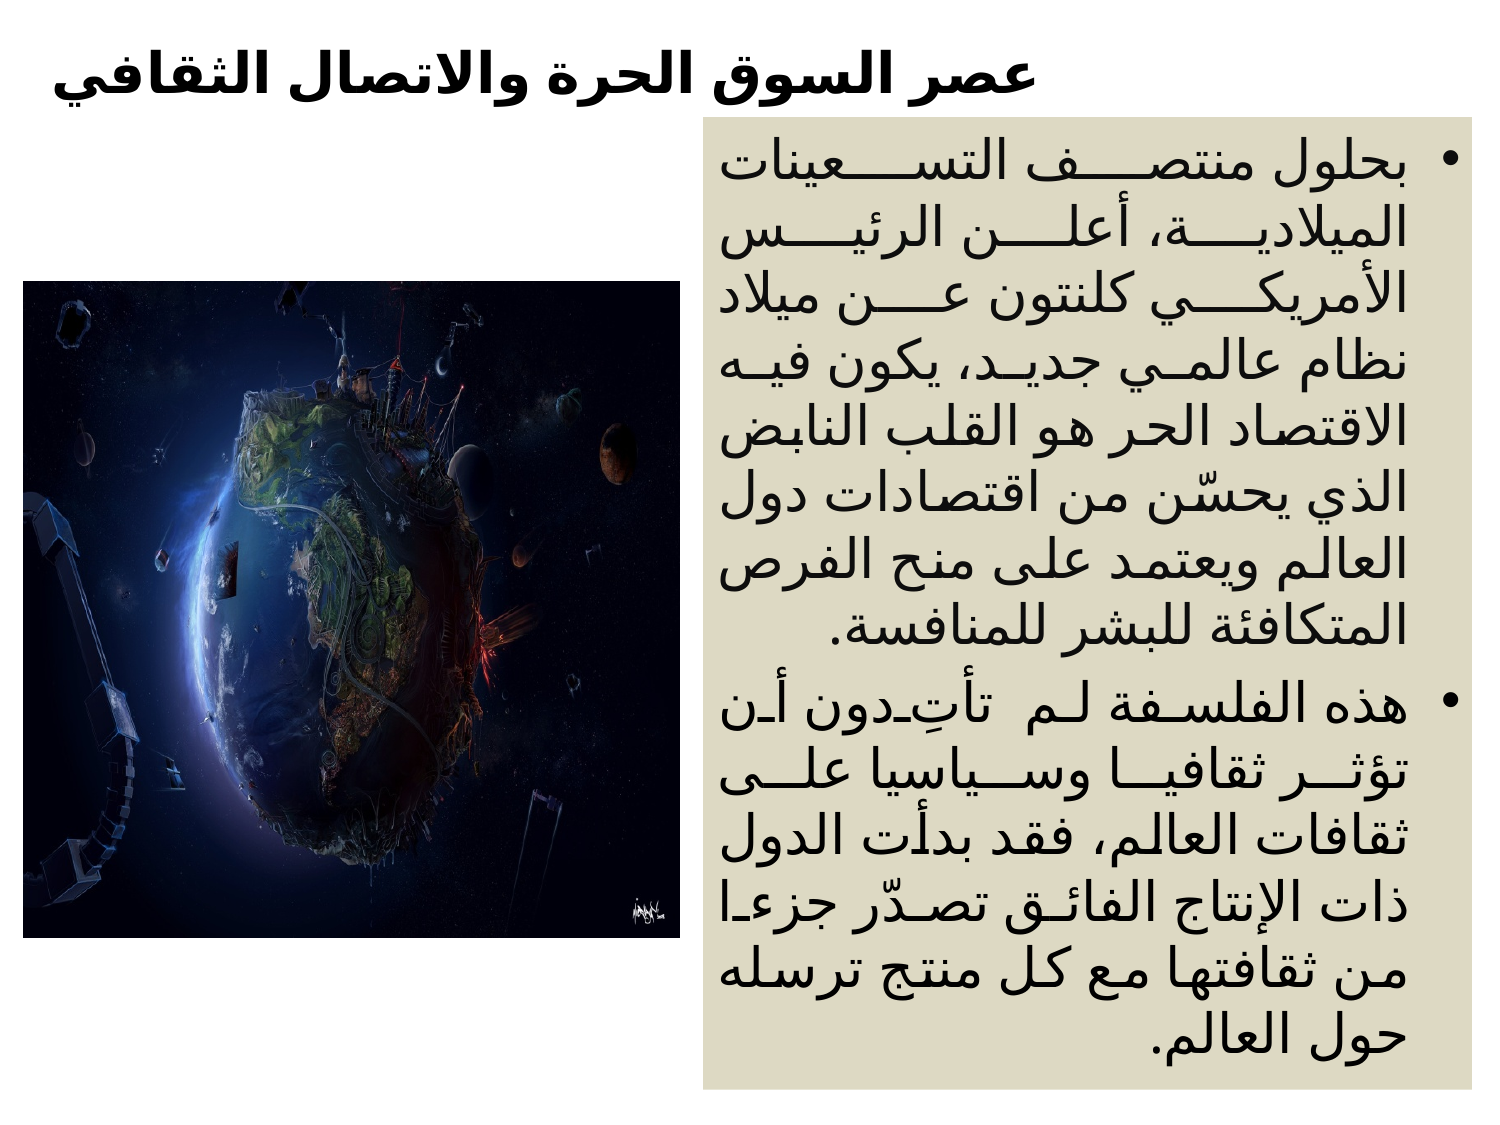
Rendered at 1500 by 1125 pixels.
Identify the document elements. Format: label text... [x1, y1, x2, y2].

picture [23, 280, 680, 938]
list بحلول منتصف التسعينات الميلادية، أعلن الرئيس الأمريكي كلنتون عن ميلاد نظام عالمي جديد، يكون فيه الاقتصاد الحر هو القلب النابض الذي يحسّن من اقتصادات دول العالم ويعتمد على منح الفرص المتكافئة للبشر للمنافسة. هذه الفلسفة لم تأتِ دون أن تؤثر ثقافيا وسياسيا على ثقافات العالم، فقد بدأت الدول ذات الإنتاج الفائق تصدّر جزءا من ثقافتها مع كل منتج ترسله حول العالم. [703, 117, 1472, 1090]
title عصر السوق الحرة والاتصال الثقافي [0, 0, 1079, 141]
